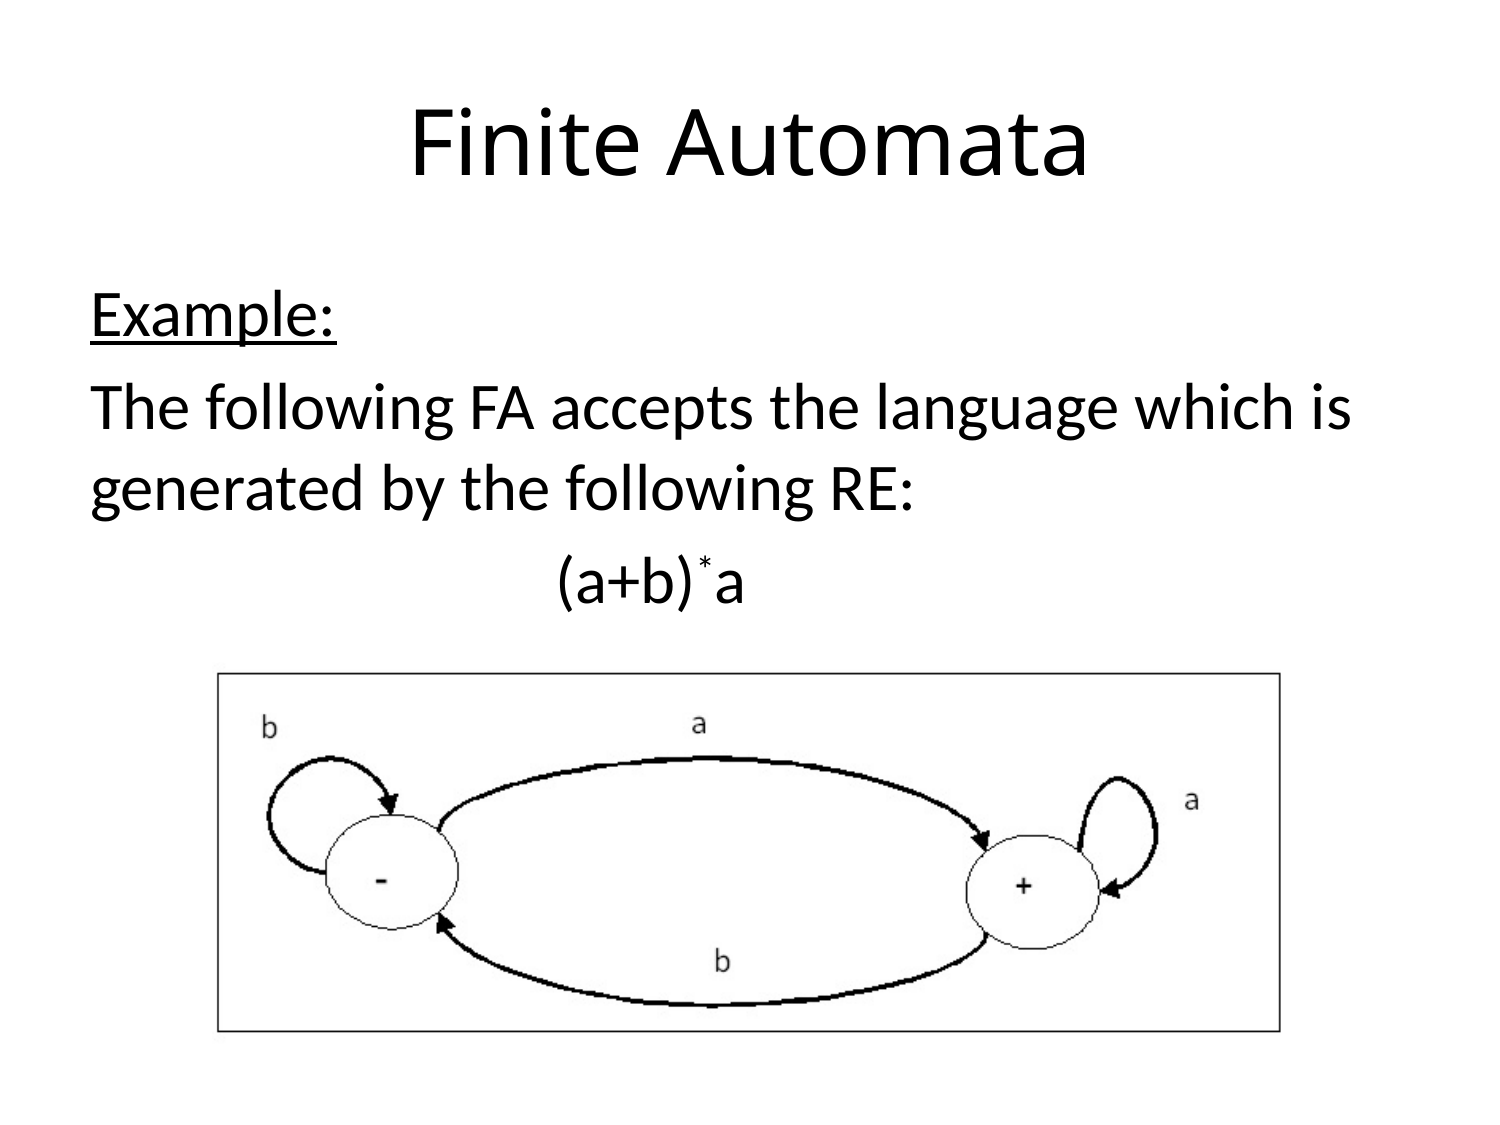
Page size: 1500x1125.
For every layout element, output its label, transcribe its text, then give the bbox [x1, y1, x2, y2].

title Finite Automata [75, 45, 1425, 233]
picture [199, 662, 1292, 1051]
list Example: The following FA accepts the language which is generated by the following RE: (a+b)*a [75, 262, 1425, 1075]
